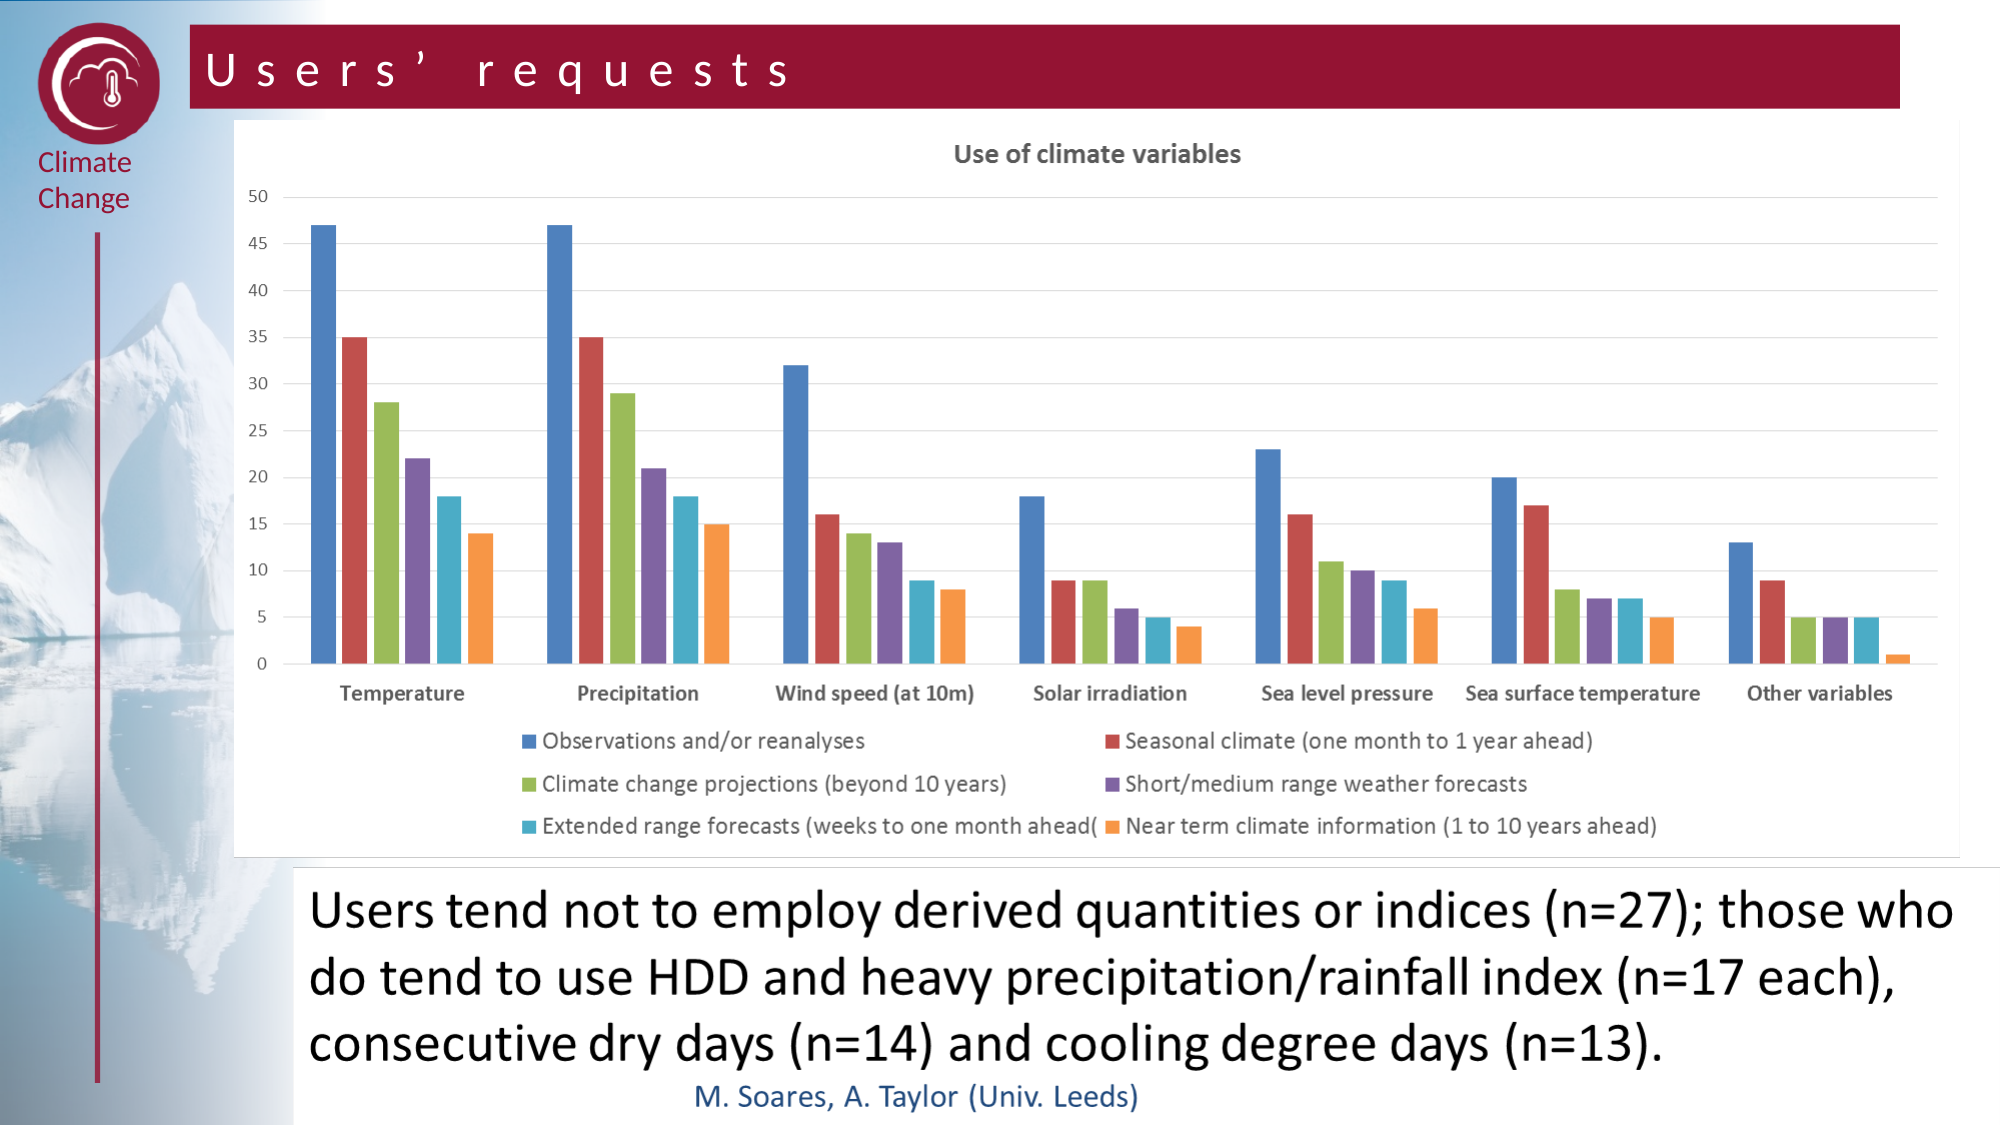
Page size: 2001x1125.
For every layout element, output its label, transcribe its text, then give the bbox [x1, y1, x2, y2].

picture [233, 120, 2000, 1125]
title Users’ requests [189, 24, 1900, 109]
picture [25, 4, 171, 155]
